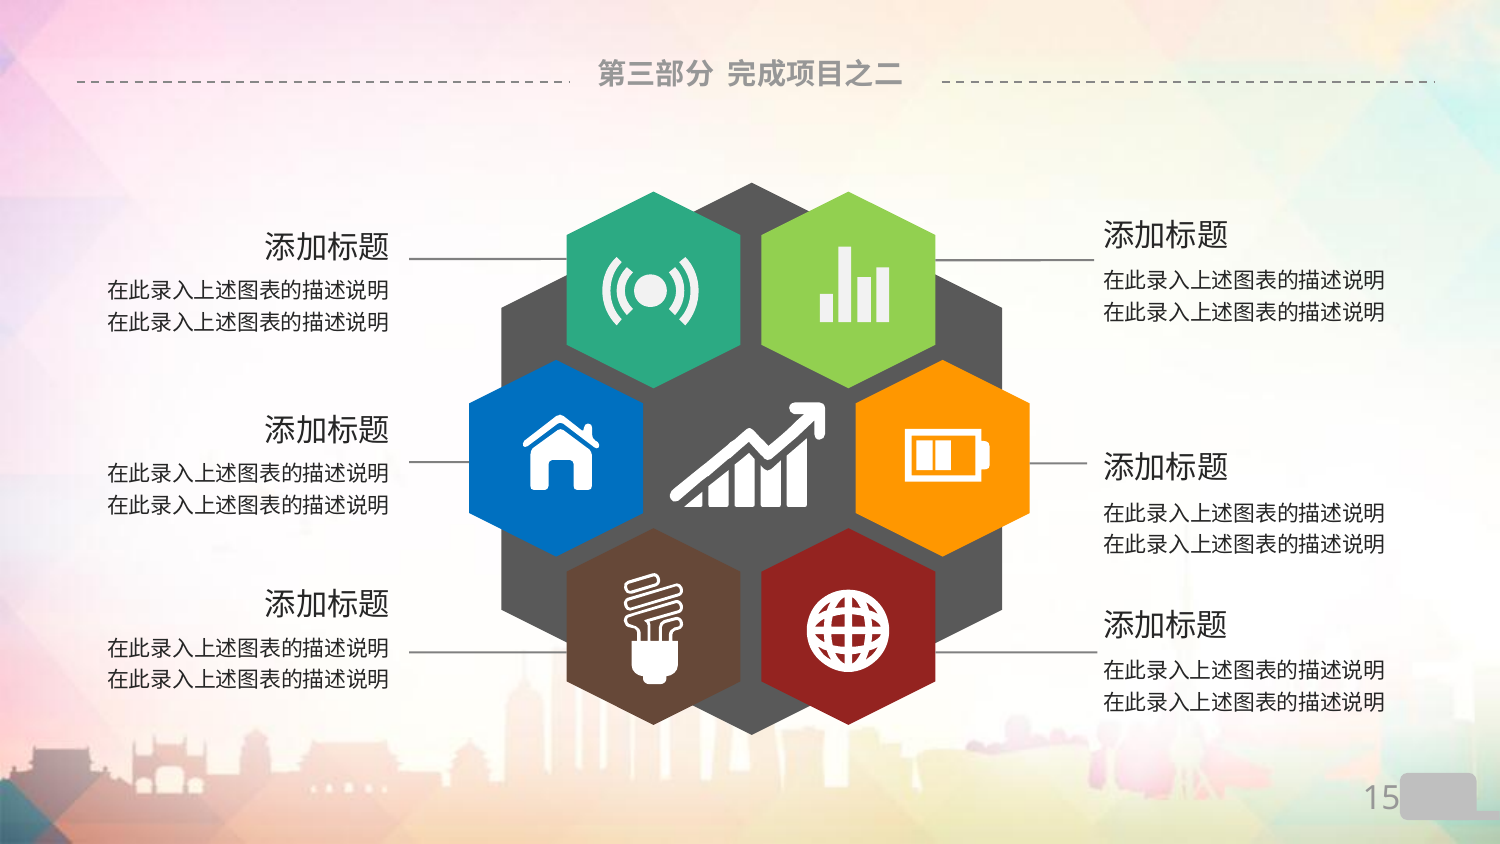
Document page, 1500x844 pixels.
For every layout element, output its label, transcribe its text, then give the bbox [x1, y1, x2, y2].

text_box [936, 557, 1003, 643]
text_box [566, 191, 741, 389]
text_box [855, 359, 1030, 557]
title 第三部分 完成项目之二 [18, 52, 1483, 110]
text_box 在此录入上述图表的描述说明在此录入上述图表的描述说明 [86, 449, 402, 524]
text_box 添加标题 [224, 221, 402, 266]
text_box [501, 275, 566, 359]
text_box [761, 191, 936, 389]
text_box [936, 274, 1003, 359]
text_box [469, 359, 644, 557]
text_box 在此录入上述图表的描述说明在此录入上述图表的描述说明 [1092, 488, 1419, 563]
text_box 在此录入上述图表的描述说明在此录入上述图表的描述说明 [86, 623, 402, 698]
text_box 在此录入上述图表的描述说明 在此录入上述图表的描述说明 [1091, 645, 1423, 720]
text_box 添加标题 [243, 578, 402, 623]
text_box 添加标题 [243, 404, 402, 449]
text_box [669, 402, 825, 507]
text_box 添加标题 [1092, 441, 1251, 488]
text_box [566, 528, 741, 725]
text_box 在此录入上述图表的描述说明在此录入上述图表的描述说明 [1092, 256, 1419, 331]
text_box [761, 528, 936, 725]
picture [0, 0, 1500, 844]
text_box 在此录入上述图表的描述说明 在此录入上述图表的描述说明 [50, 266, 402, 341]
text_box 添加标题 [1091, 599, 1243, 645]
text_box 添加标题 [1092, 209, 1249, 256]
text_box [501, 557, 566, 643]
text_box [644, 182, 855, 735]
